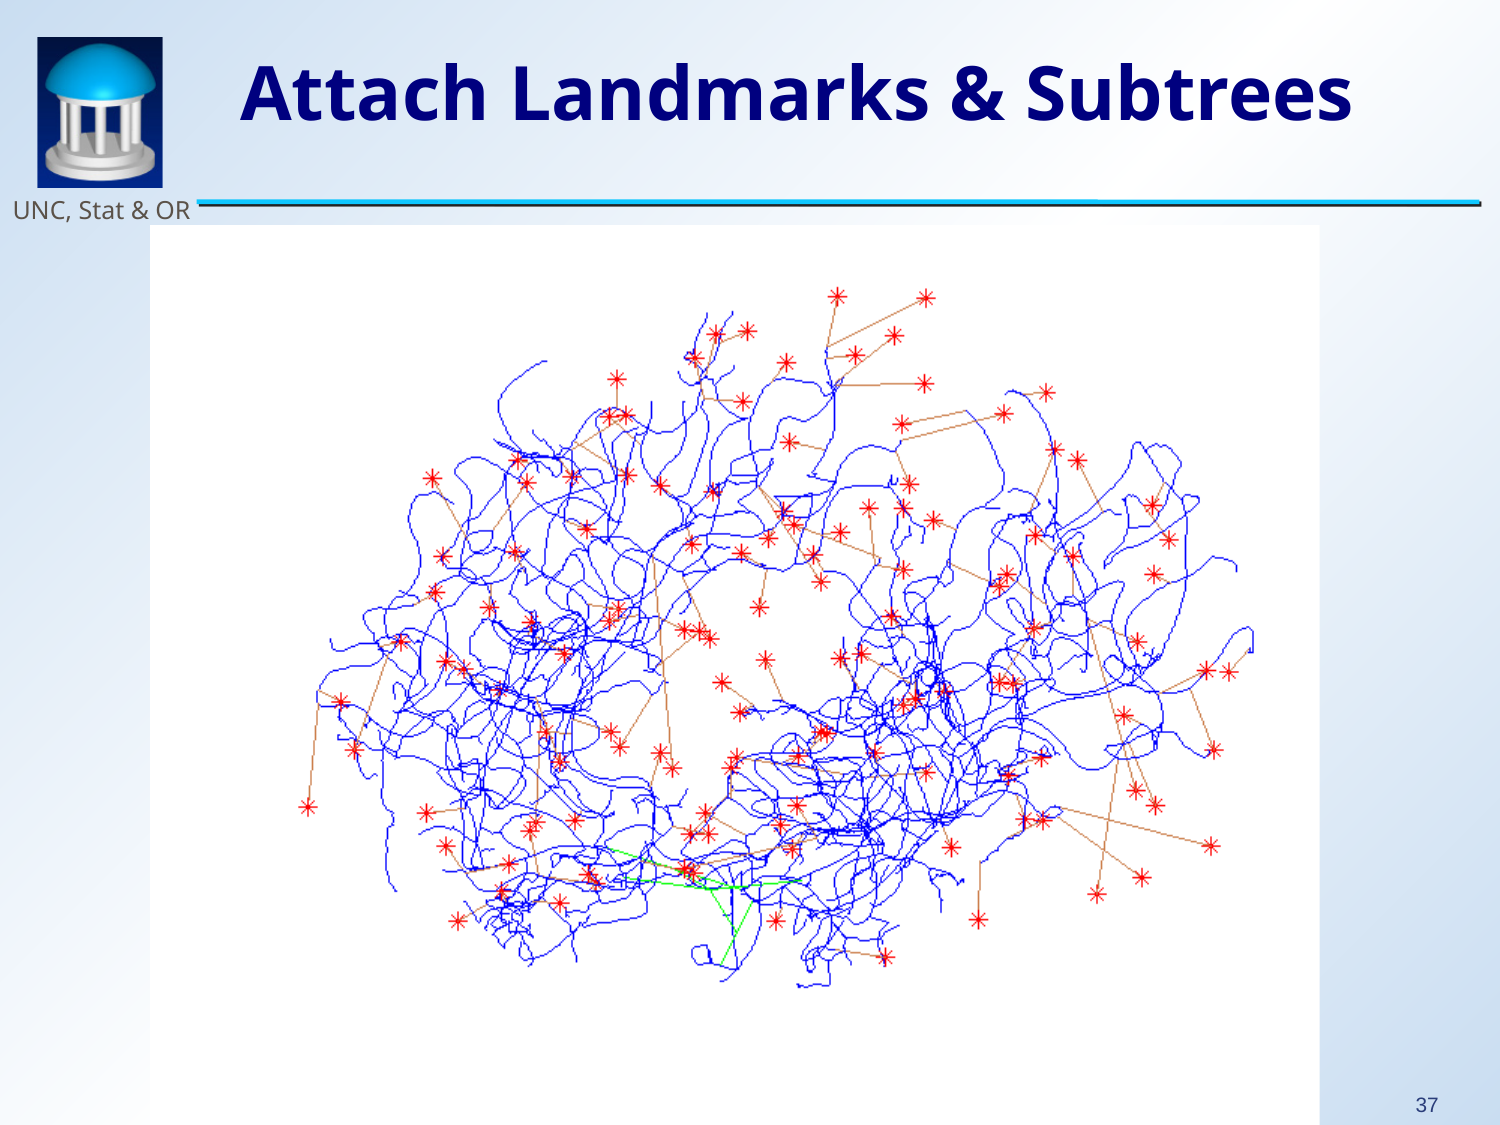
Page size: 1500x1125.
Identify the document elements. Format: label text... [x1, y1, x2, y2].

title Attach Landmarks & Subtrees [224, 24, 1398, 156]
picture [149, 224, 1320, 1125]
